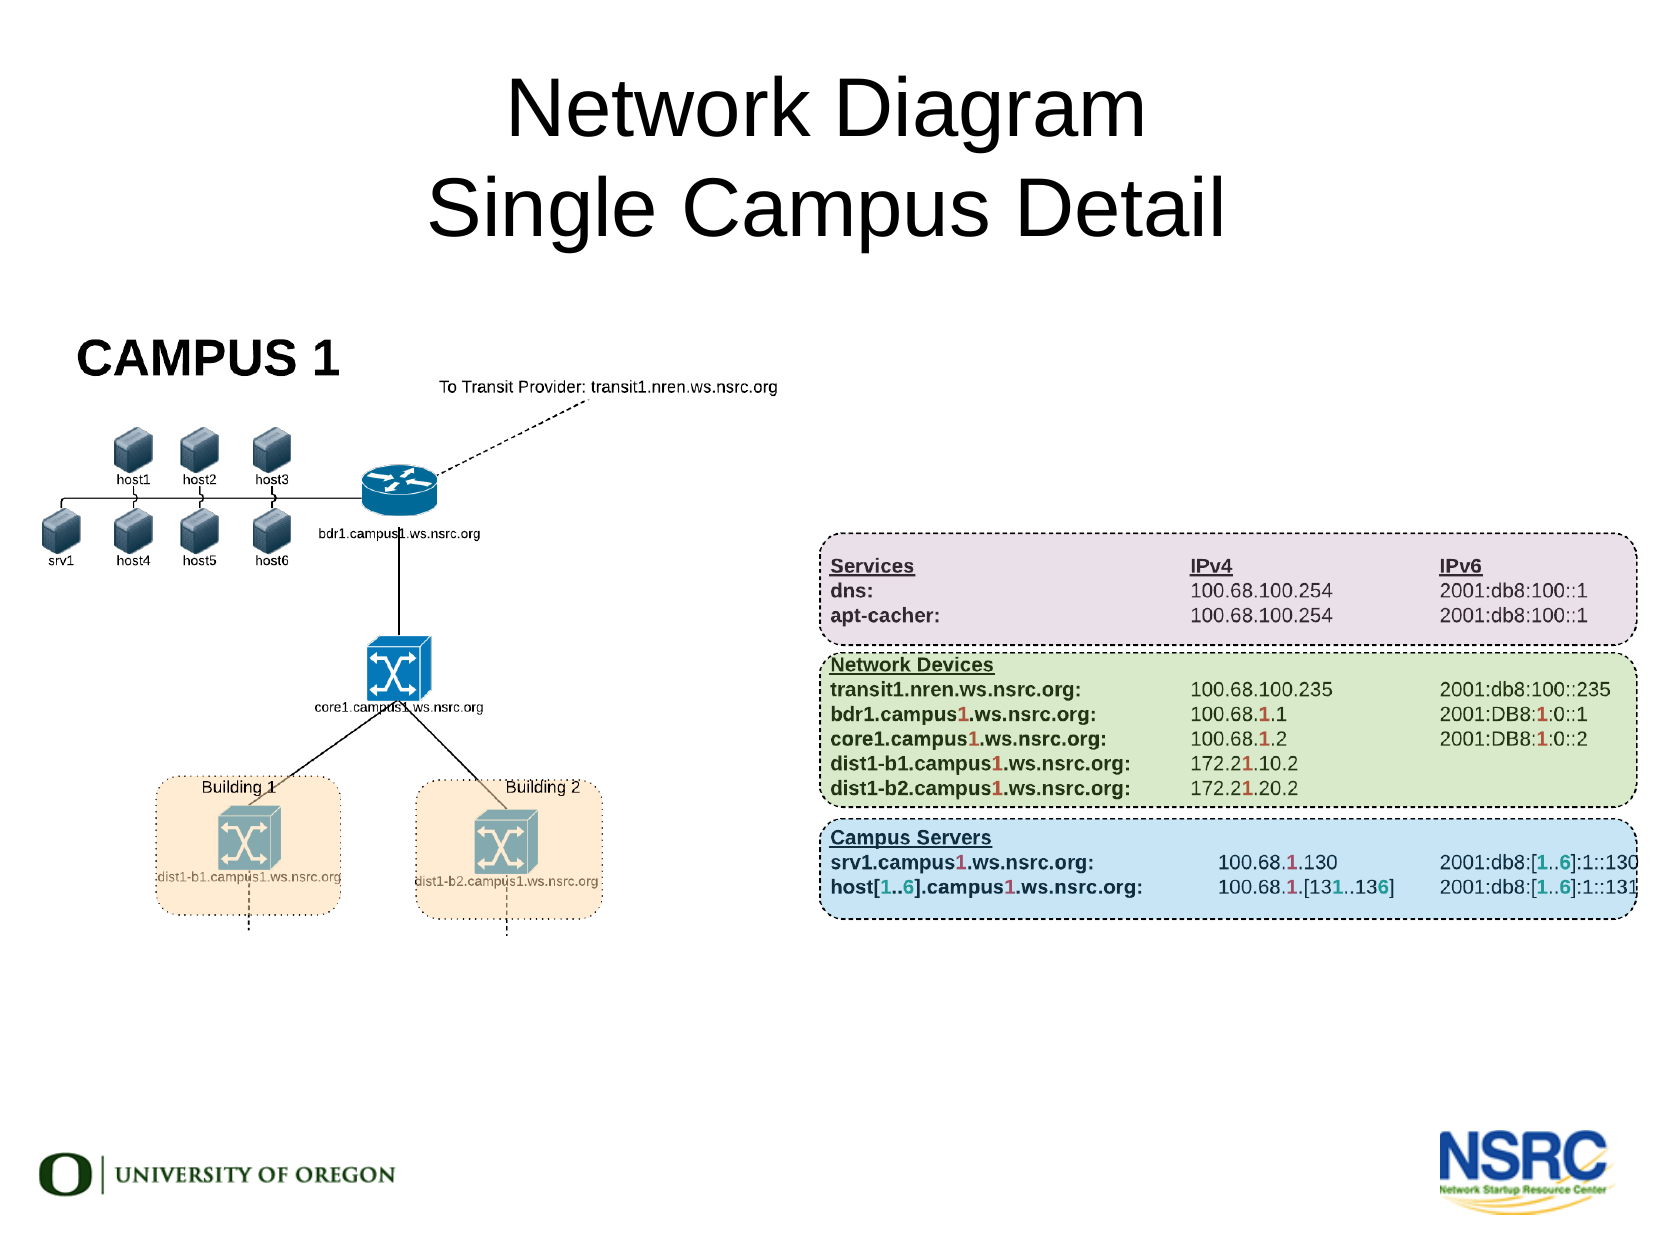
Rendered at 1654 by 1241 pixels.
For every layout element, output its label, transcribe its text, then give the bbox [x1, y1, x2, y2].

picture [37, 1151, 397, 1198]
picture [1440, 1130, 1616, 1215]
picture [0, 299, 1654, 941]
text_box Network Diagram Single Campus Detail [82, 49, 1571, 257]
